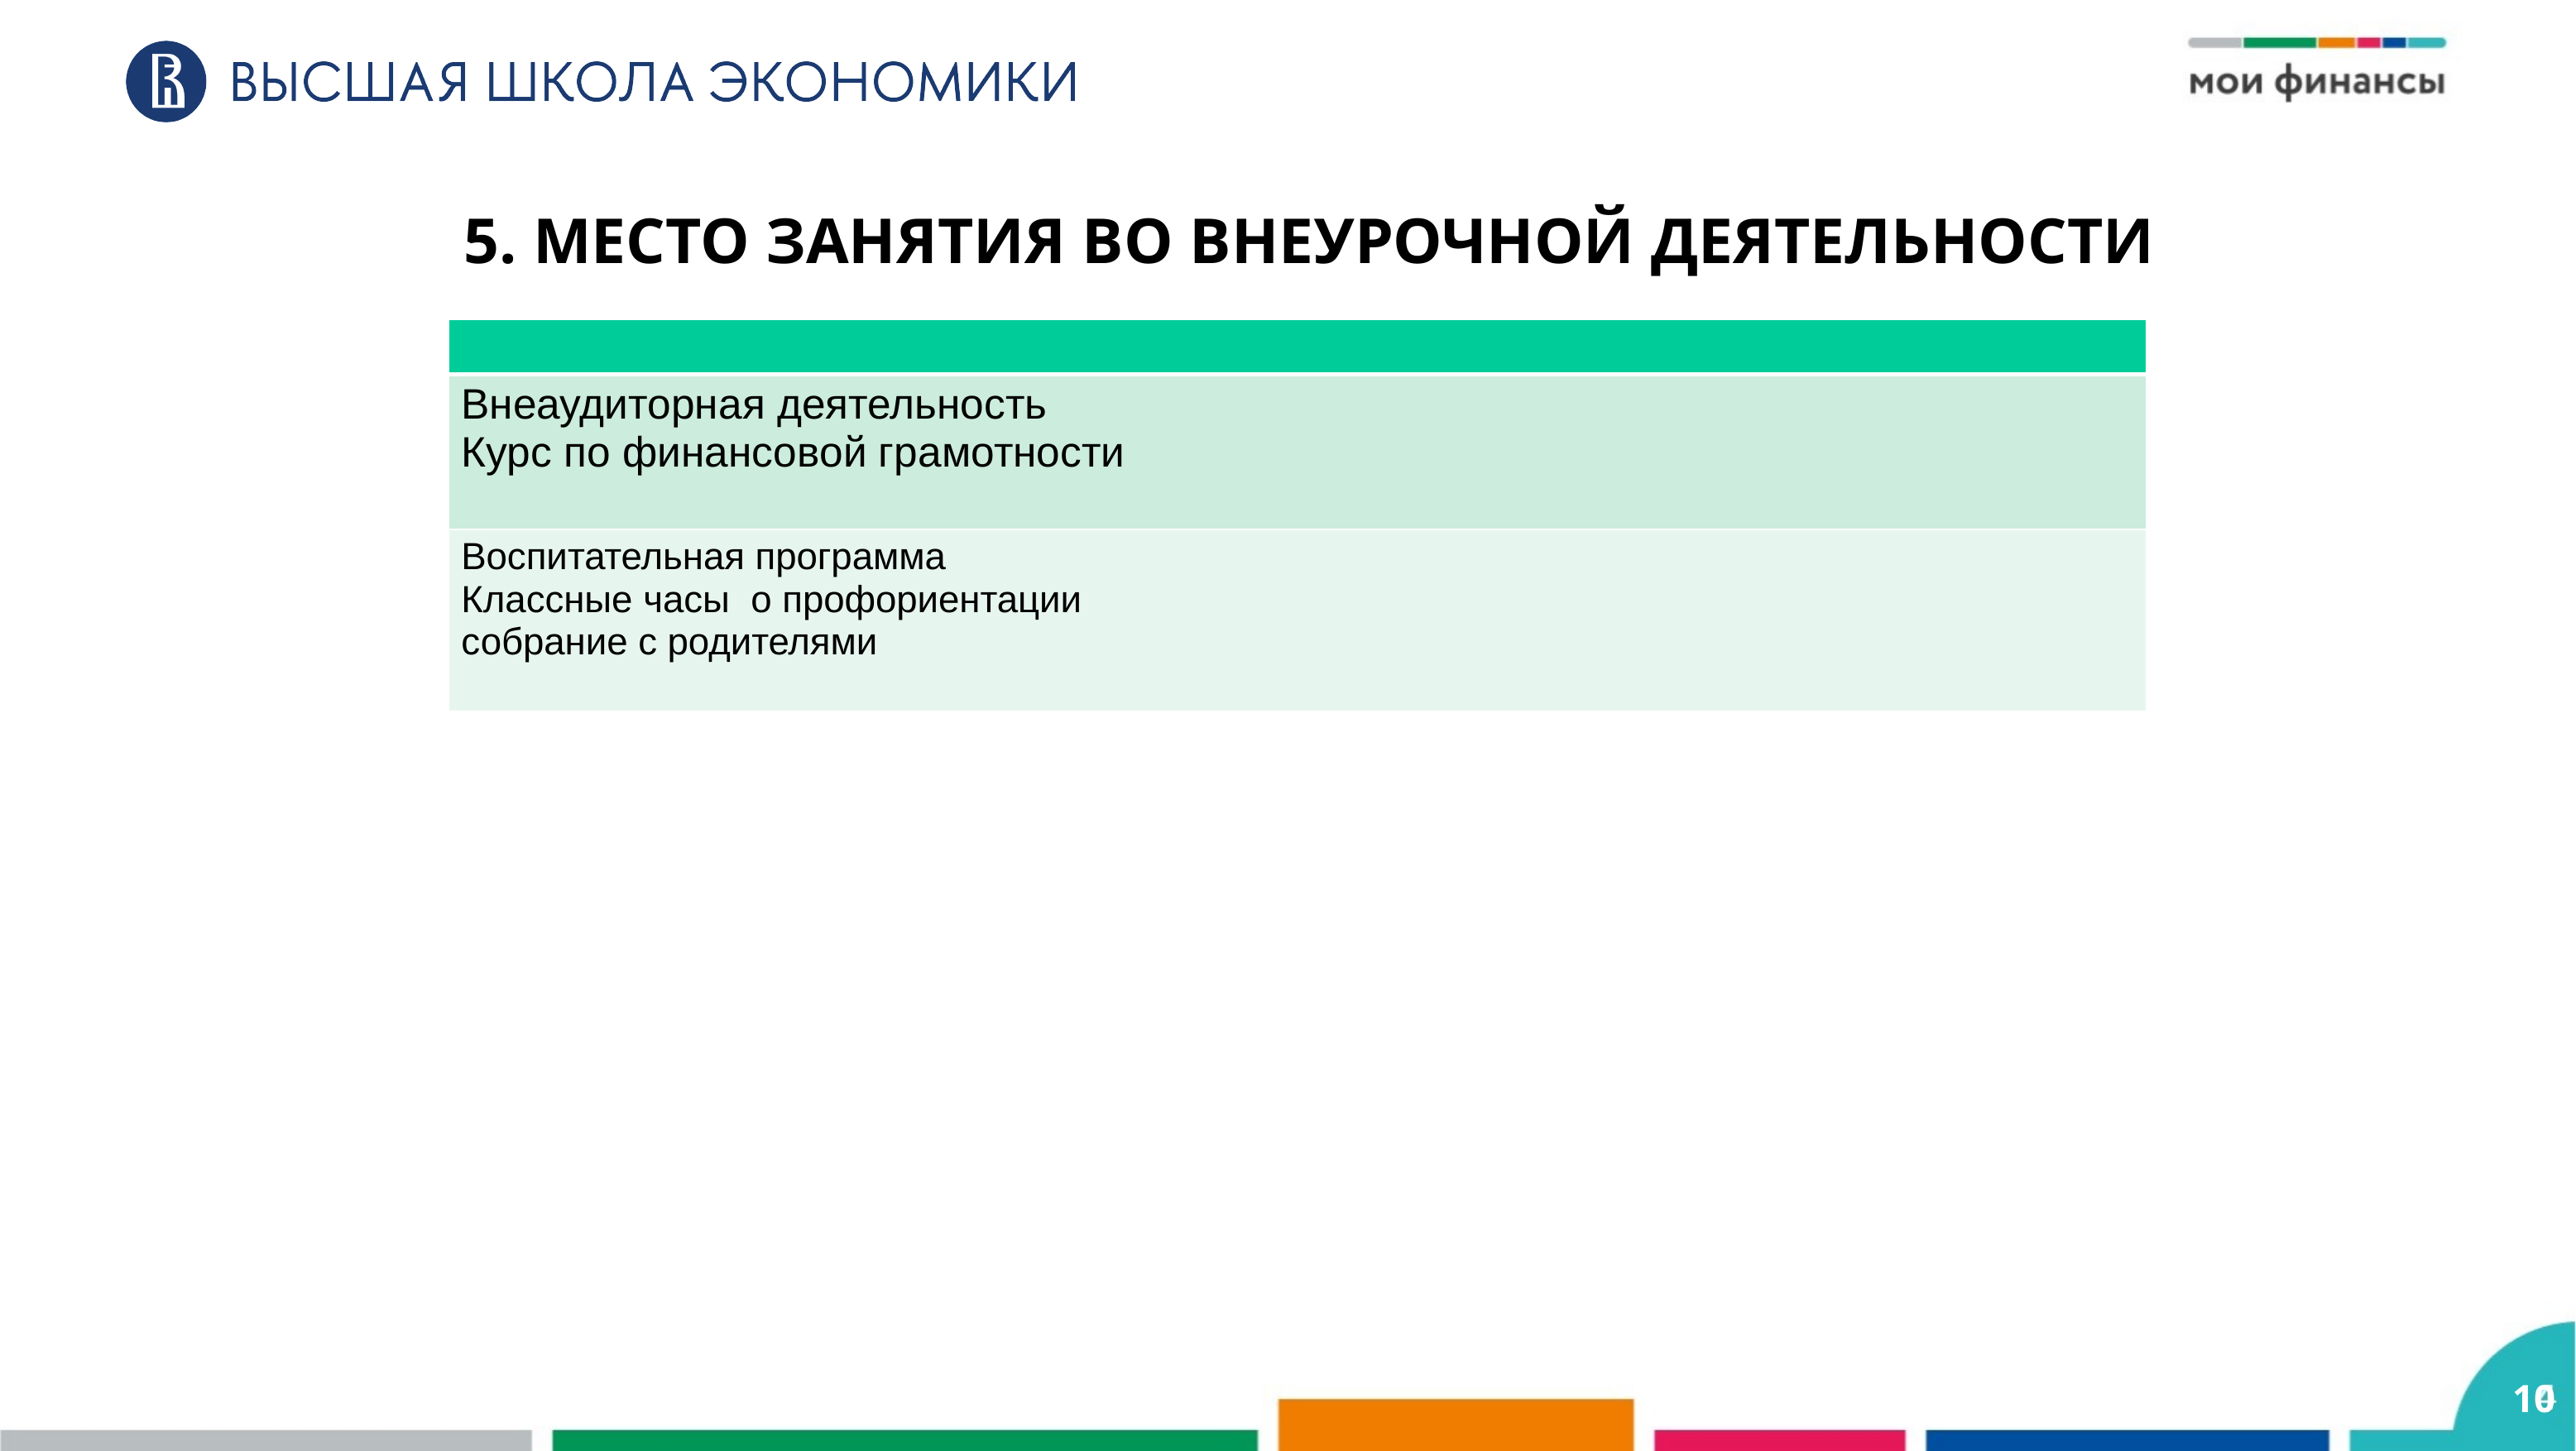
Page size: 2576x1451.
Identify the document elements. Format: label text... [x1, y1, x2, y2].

text_box 5. МЕСТО ЗАНЯТИЯ ВО ВНЕУРОЧНОЙ ДЕЯТЕЛЬНОСТИ [44, 192, 2576, 361]
table_header [449, 320, 2146, 372]
slide_number 10 [2470, 1365, 2576, 1430]
table_cell Воспитательная программа Классные часы о профориентации собрание с родителями [449, 530, 2146, 711]
table_cell Внеаудиторная деятельность Курс по финансовой грамотности [449, 376, 2146, 529]
picture [0, 0, 2576, 1451]
